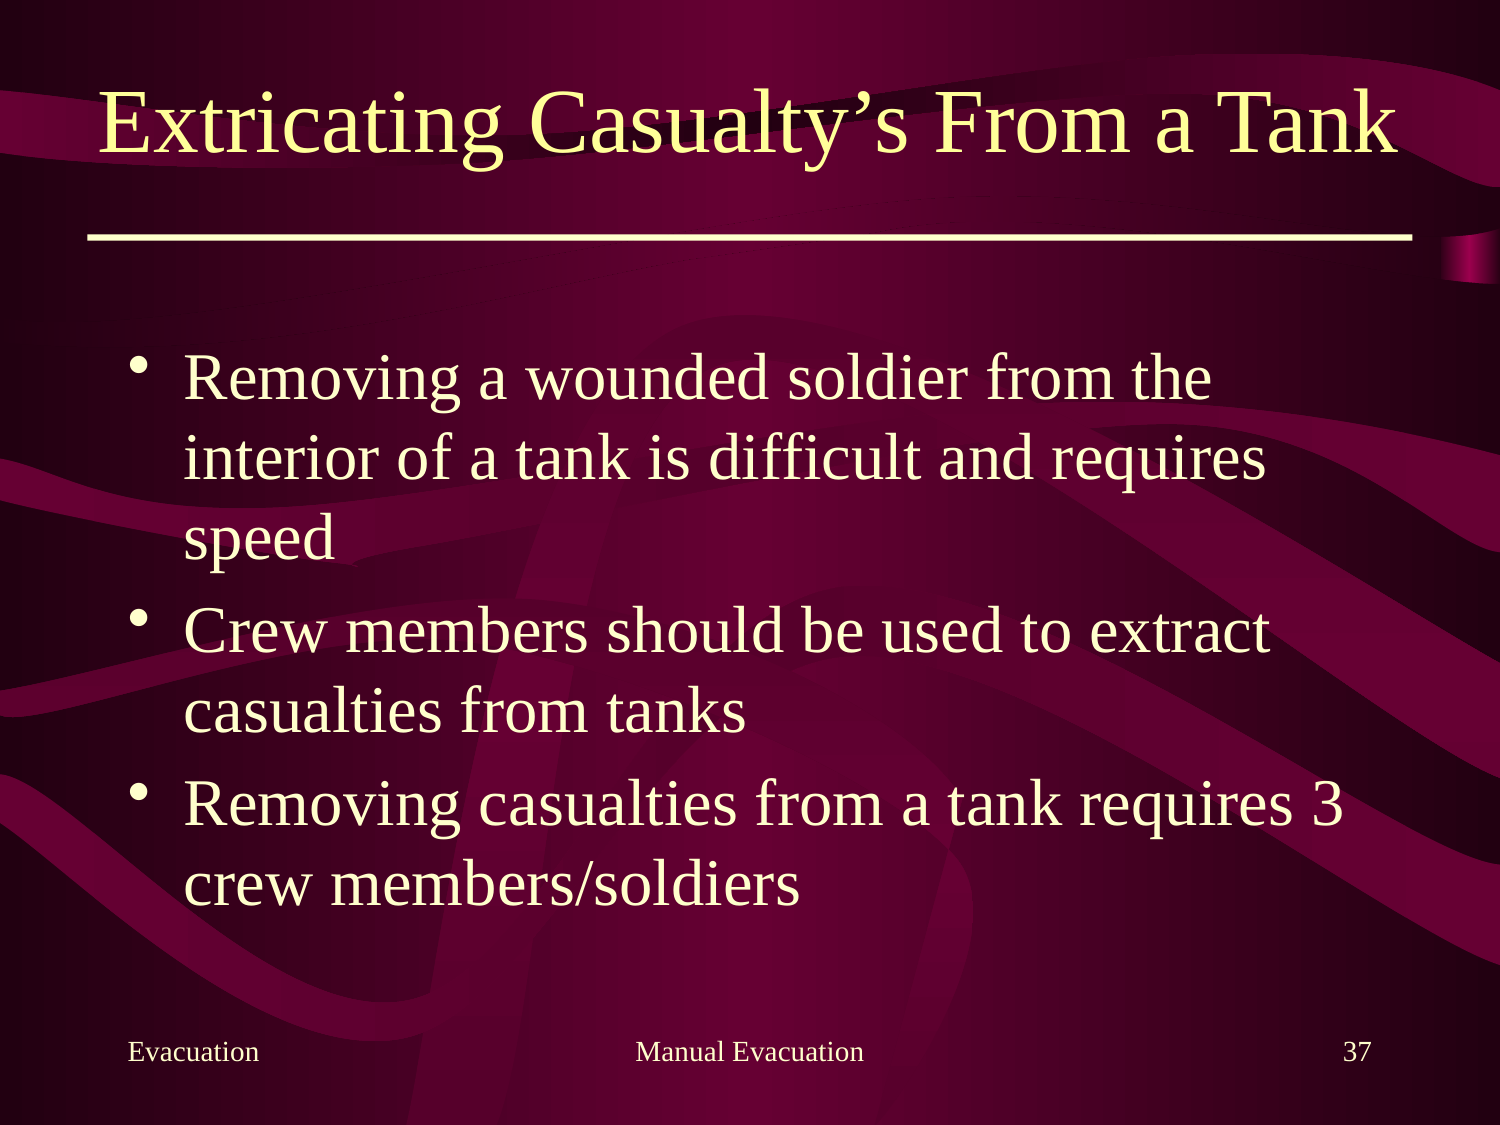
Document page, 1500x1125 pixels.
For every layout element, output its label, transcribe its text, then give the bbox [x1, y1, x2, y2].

footer Manual Evacuation [512, 1025, 988, 1100]
slide_number 37 [1074, 1025, 1388, 1100]
slide_number Evacuation [112, 1025, 425, 1100]
list Removing a wounded soldier from the interior of a tank is difficult and requires speed Crew members should be used to extract casualties from tanks Removing casualties from a tank requires 3 crew members/soldiers [112, 324, 1388, 1000]
title Extricating Casualty’s From a Tank [18, 22, 1481, 210]
